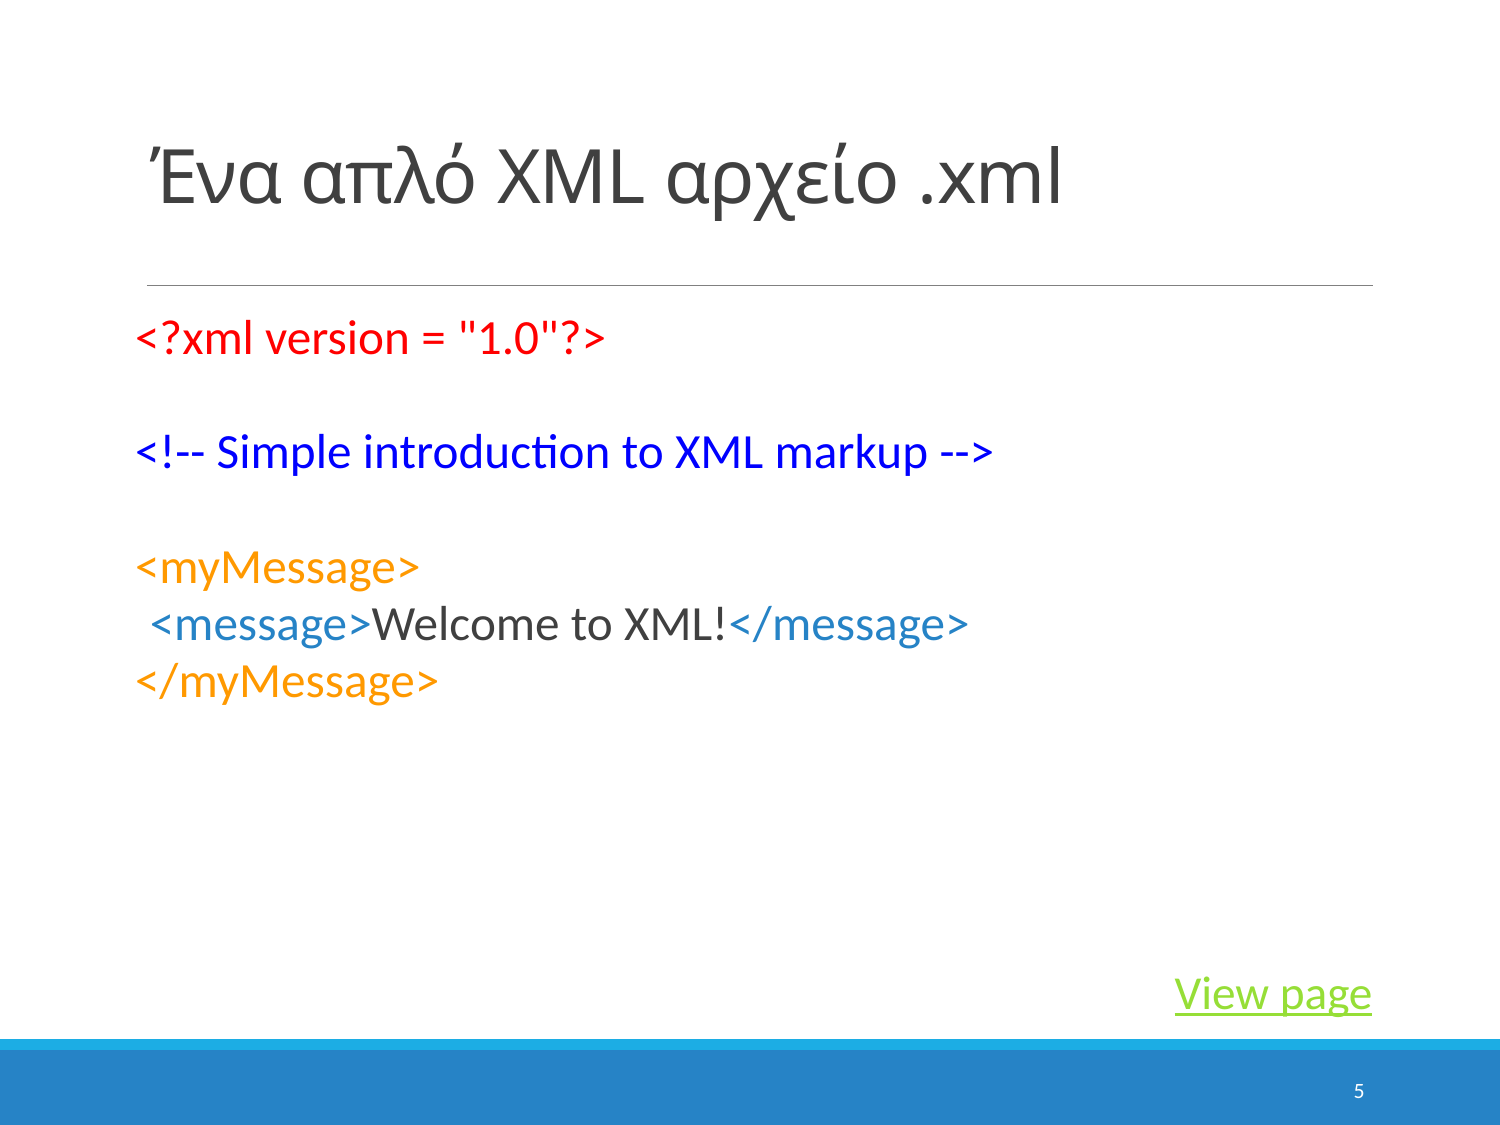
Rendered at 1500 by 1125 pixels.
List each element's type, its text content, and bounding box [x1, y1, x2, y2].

list <?xml version = "1.0"?> <!-- Simple introduction to XML markup --> <myMessage> <message>Welcome to XML!</message> </myMessage> View page [135, 304, 1373, 1029]
title Ένα απλό XML αρχείο .xml [135, 43, 1373, 227]
slide_number 5 [1218, 1059, 1380, 1120]
